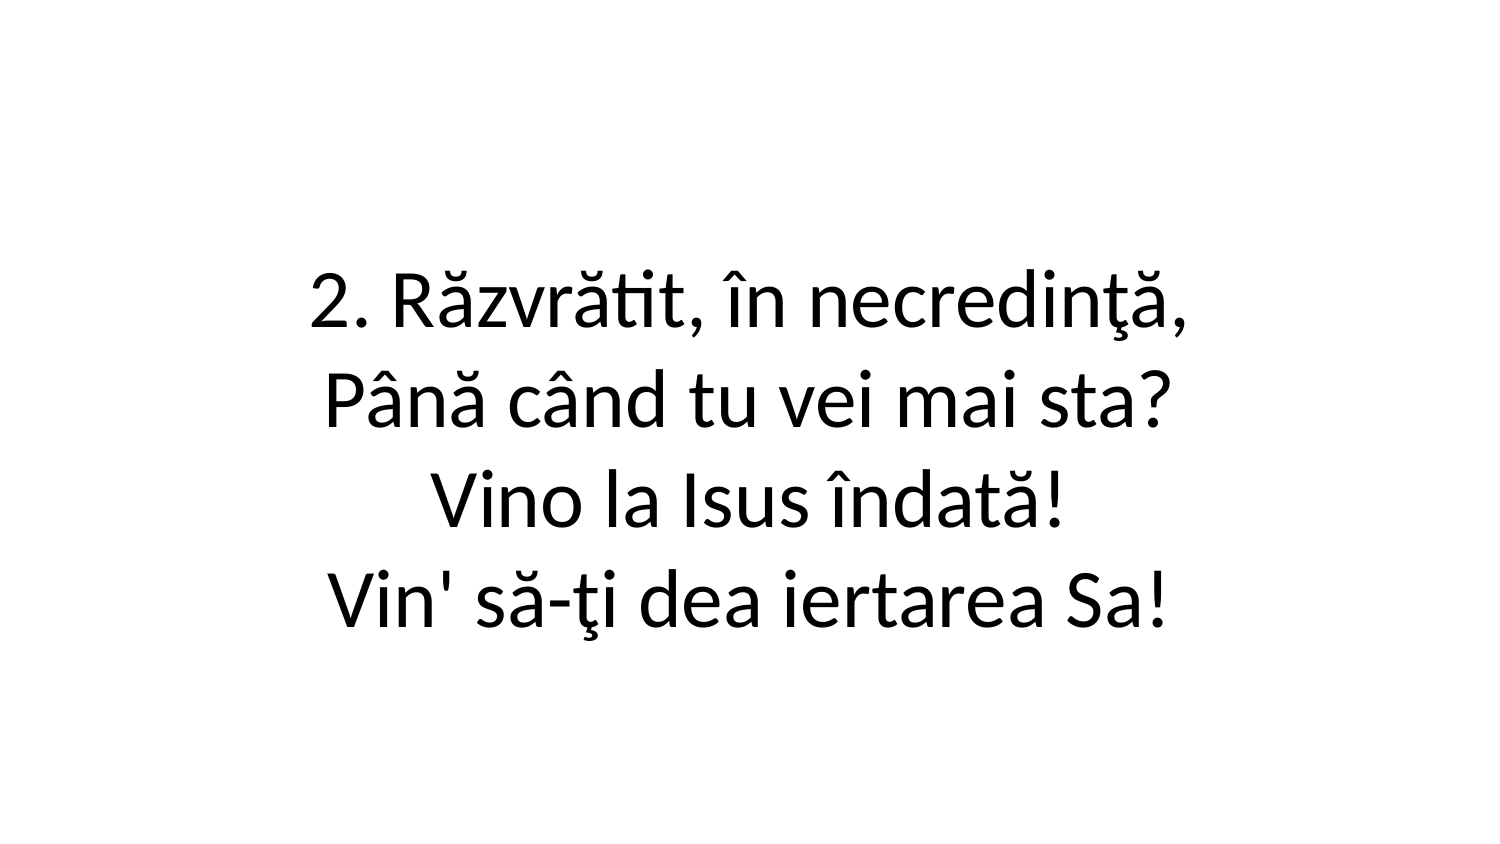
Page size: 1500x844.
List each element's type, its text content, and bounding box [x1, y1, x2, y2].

text_box 2. Răzvrătit, în necredinţă, Până când tu vei mai sta? Vino la Isus îndată! Vin' să-ţi dea iertarea Sa! [294, 192, 1206, 652]
